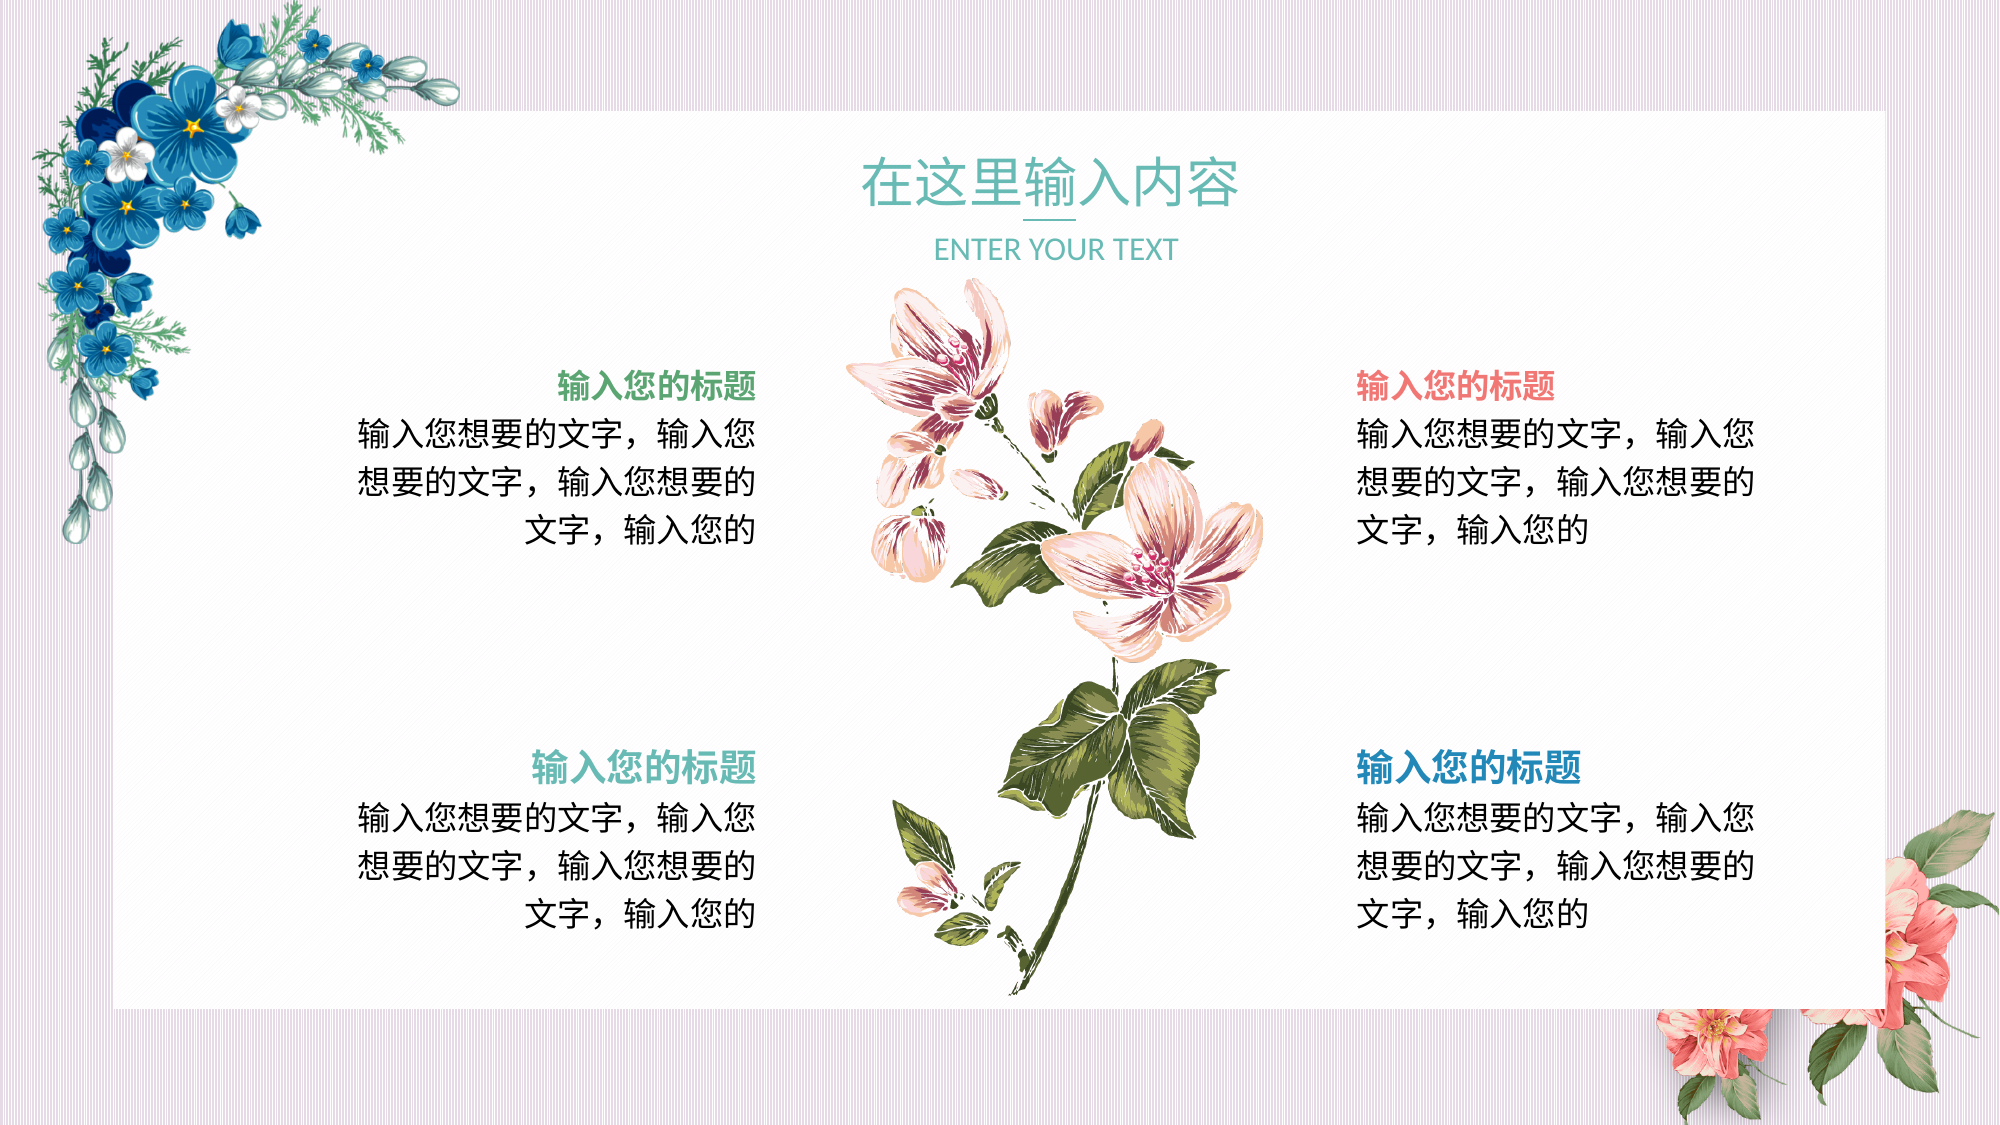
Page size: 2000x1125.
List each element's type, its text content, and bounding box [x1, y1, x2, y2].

picture [1656, 809, 2000, 1125]
text_box 输入您的标题 输入您想要的文字，输入您想要的文字，输入您想要的文字，输入您的 [326, 349, 772, 557]
text_box ENTER YOUR TEXT [918, 219, 1195, 275]
text_box 在这里输入内容 [846, 140, 1272, 221]
text_box 输入您的标题 输入您想要的文字，输入您想要的文字，输入您想要的文字，输入您的 [1342, 727, 1788, 941]
picture [32, 0, 460, 544]
text_box 输入您的标题 输入您想要的文字，输入您想要的文字，输入您想要的文字，输入您的 [1342, 349, 1788, 557]
text_box 输入您的标题 输入您想要的文字，输入您想要的文字，输入您想要的文字，输入您的 [326, 727, 772, 941]
picture [845, 278, 1263, 996]
